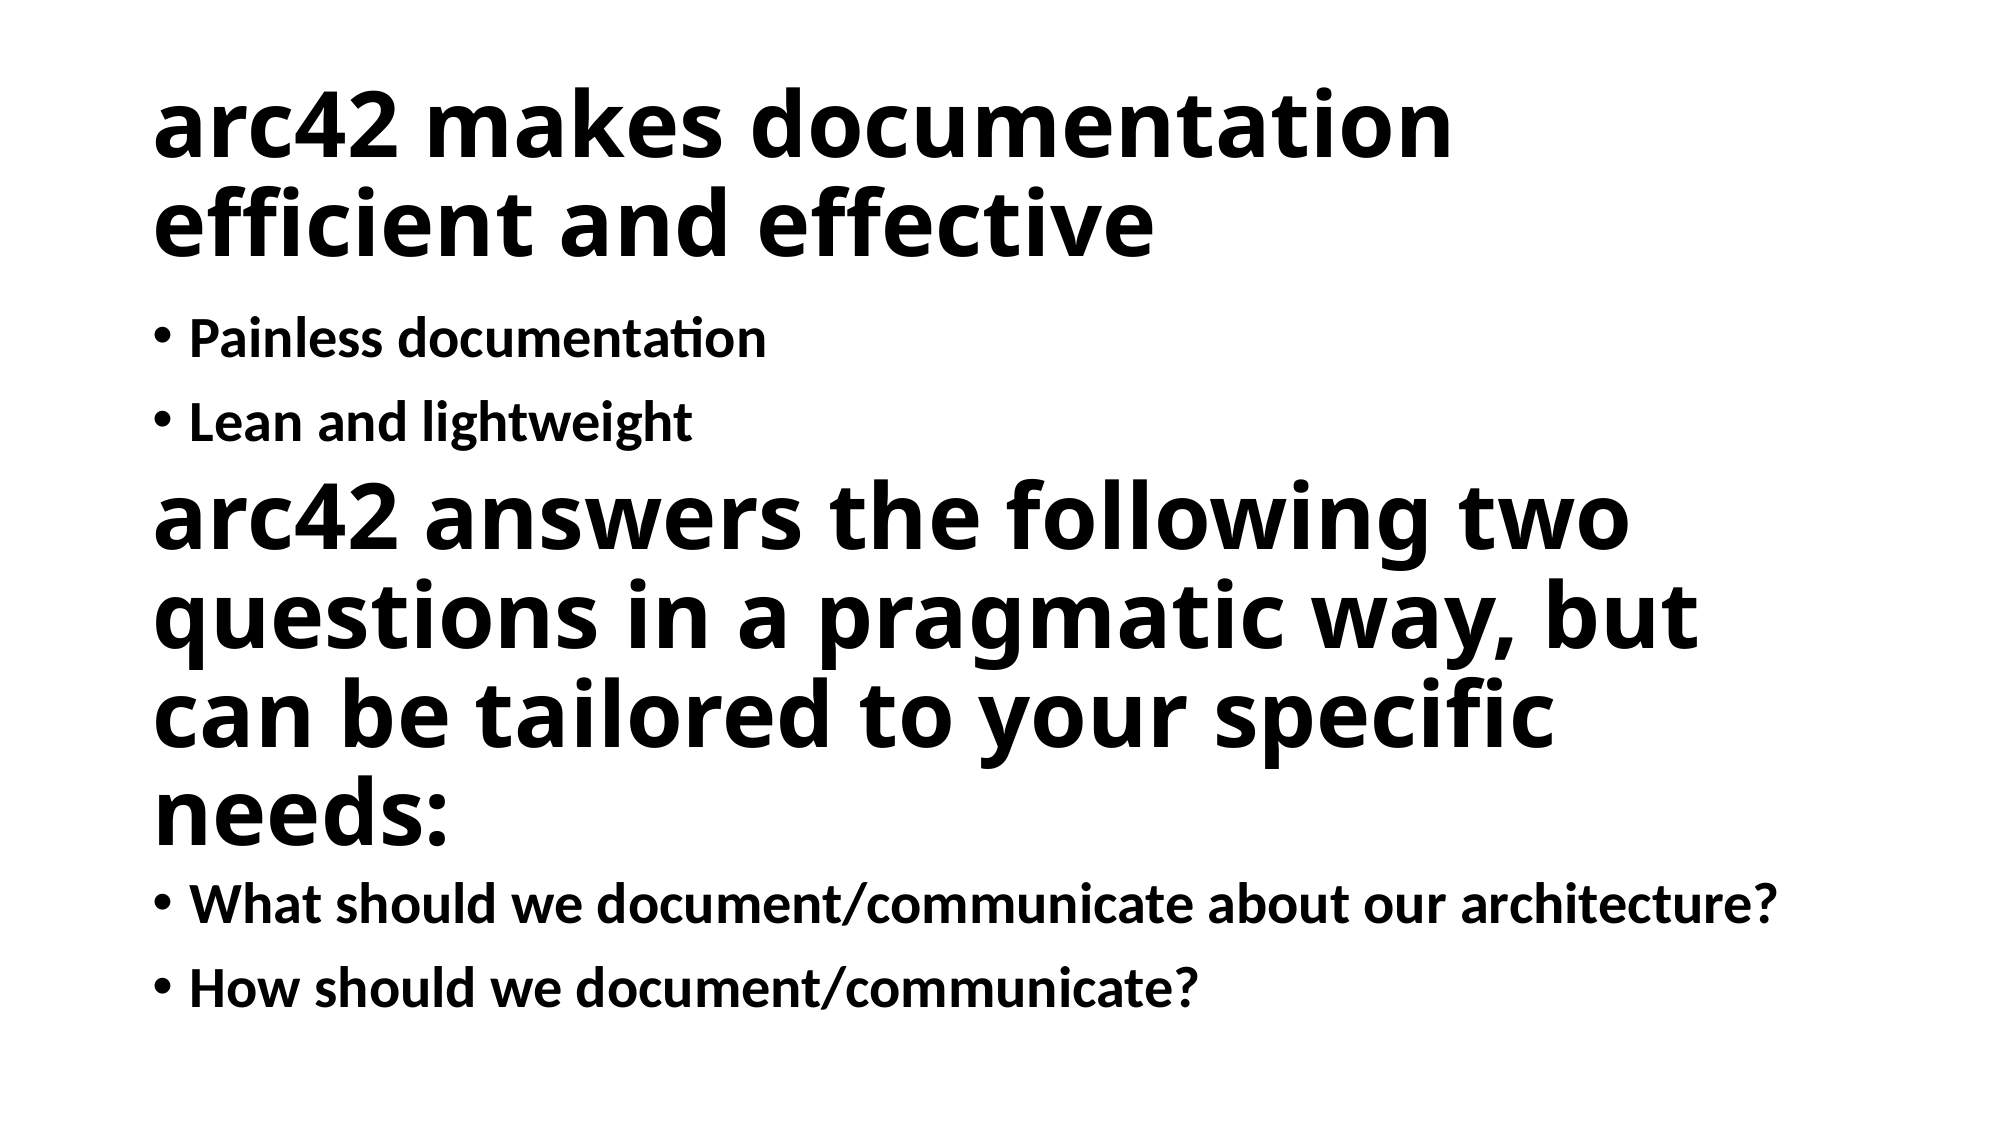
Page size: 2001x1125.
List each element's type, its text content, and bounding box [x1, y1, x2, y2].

title arc42 makes documentation efficient and effective [137, 68, 1863, 286]
text_box What should we document/communicate about our architecture? How should we document/communicate? [137, 866, 1905, 1030]
list Painless documentation Lean and lightweight [137, 299, 1863, 517]
text_box arc42 answers the following two questions in a pragmatic way, but can be tailored to your specific needs: [137, 559, 1863, 777]
